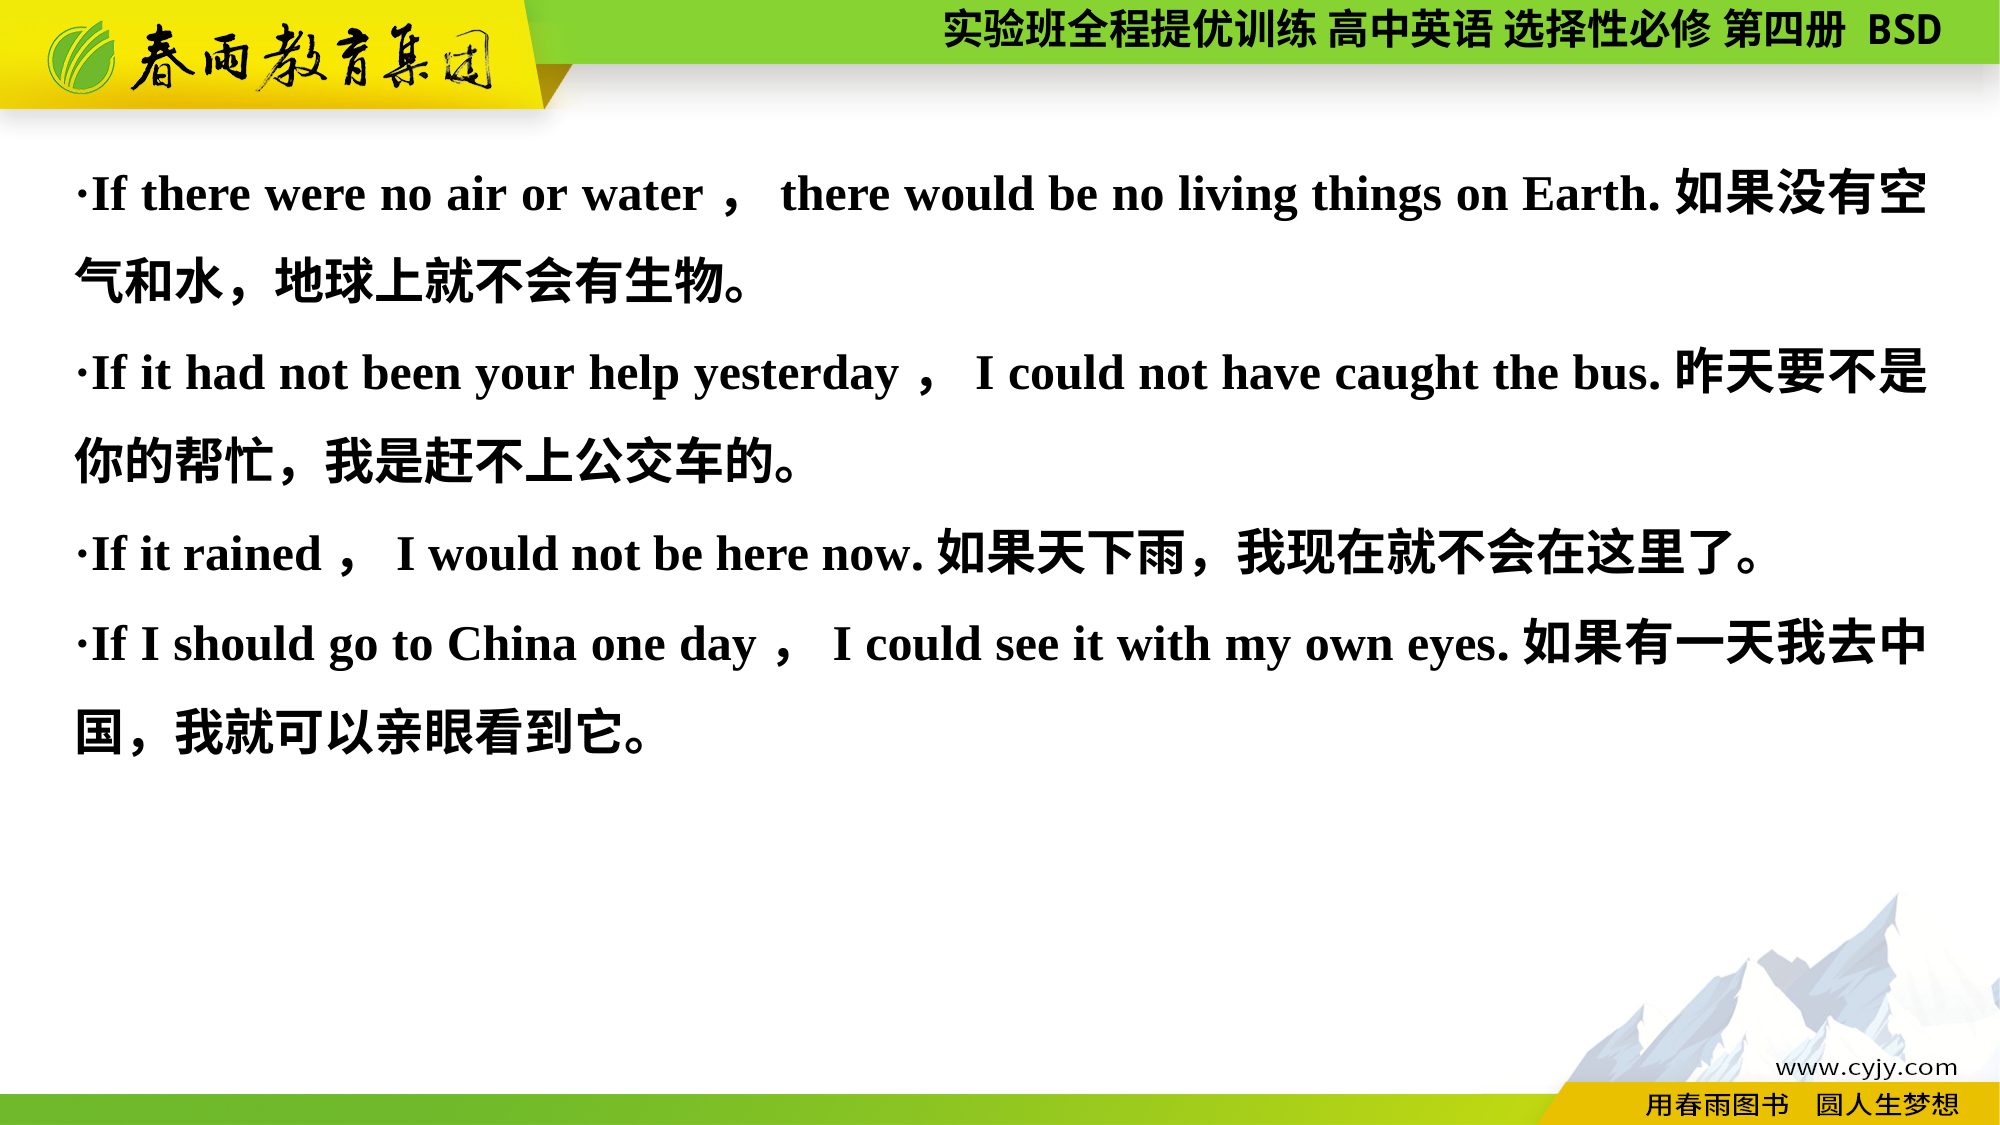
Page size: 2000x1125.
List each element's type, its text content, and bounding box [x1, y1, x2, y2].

list ·If there were no air or water，there would be no living things on Earth.如果没有空气和水，地球上就不会有生物。 ·If it had not been your help yesterday，I could not have caught the bus.昨天要不是你的帮忙，我是赶不上公交车的。 ·If it rained，I would not be here now.如果天下雨，我现在就不会在这里了。 ·If I should go to China one day，I could see it with my own eyes.如果有一天我去中国，我就可以亲眼看到它。 [59, 122, 1944, 774]
picture [0, 0, 2000, 1125]
